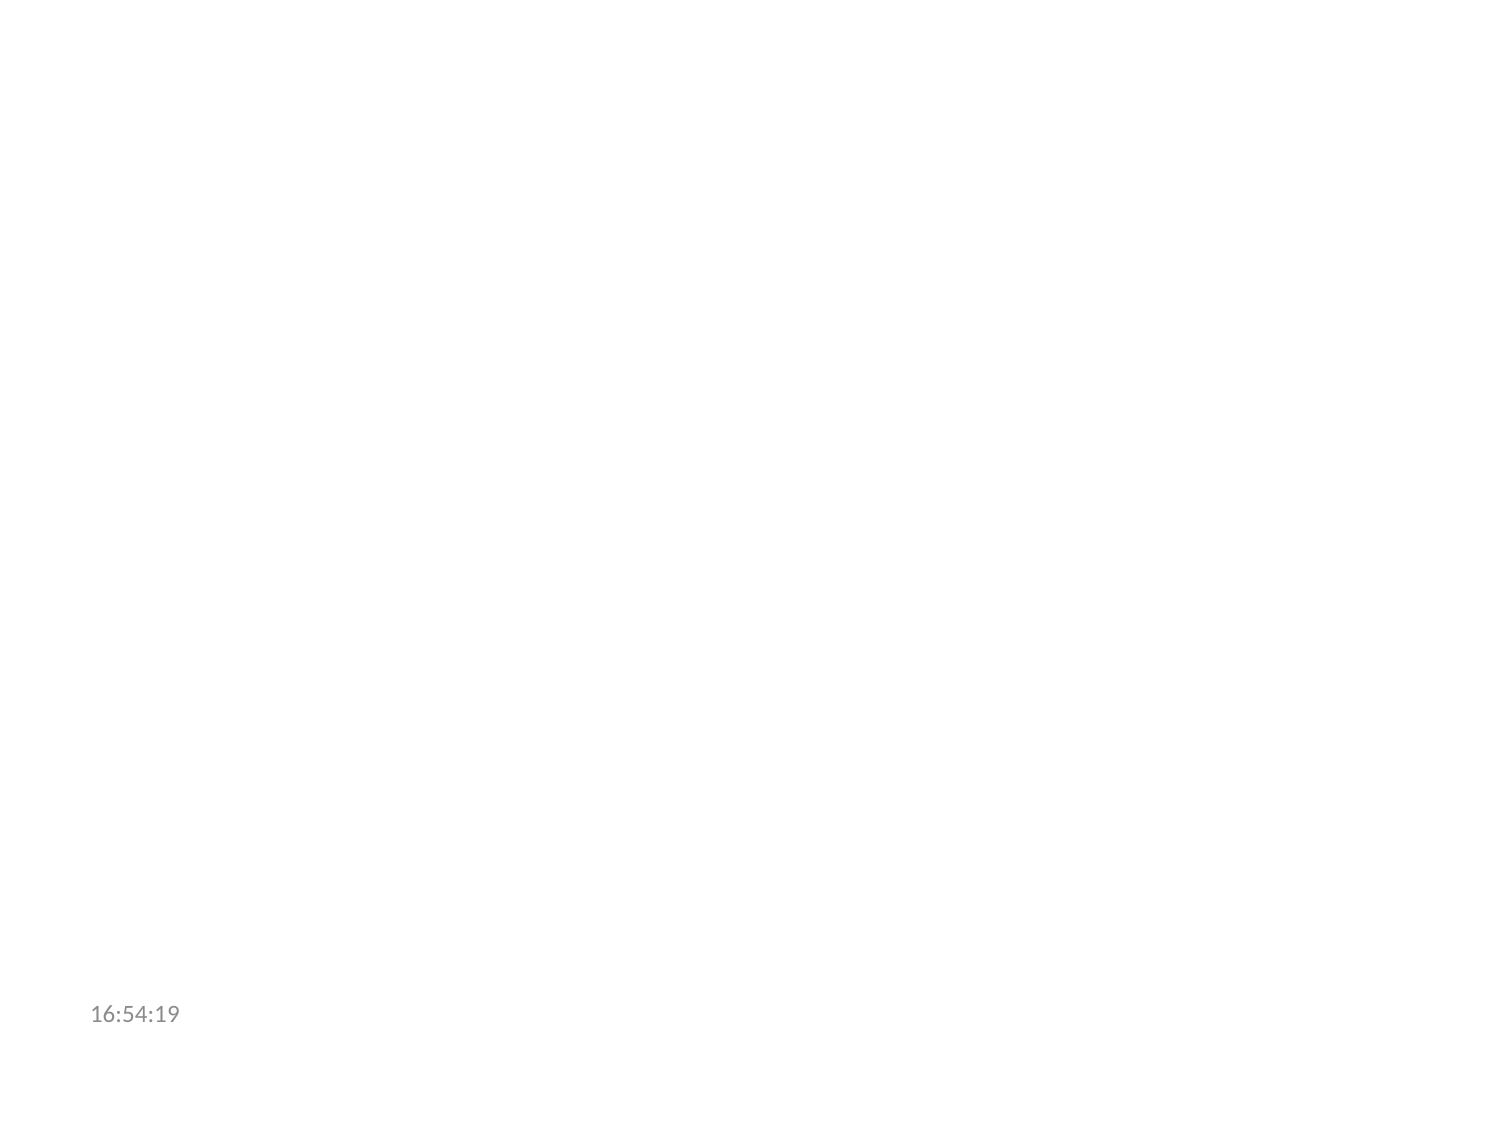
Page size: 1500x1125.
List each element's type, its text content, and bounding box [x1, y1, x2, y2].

text_box 15:35:09 [75, 982, 425, 1043]
